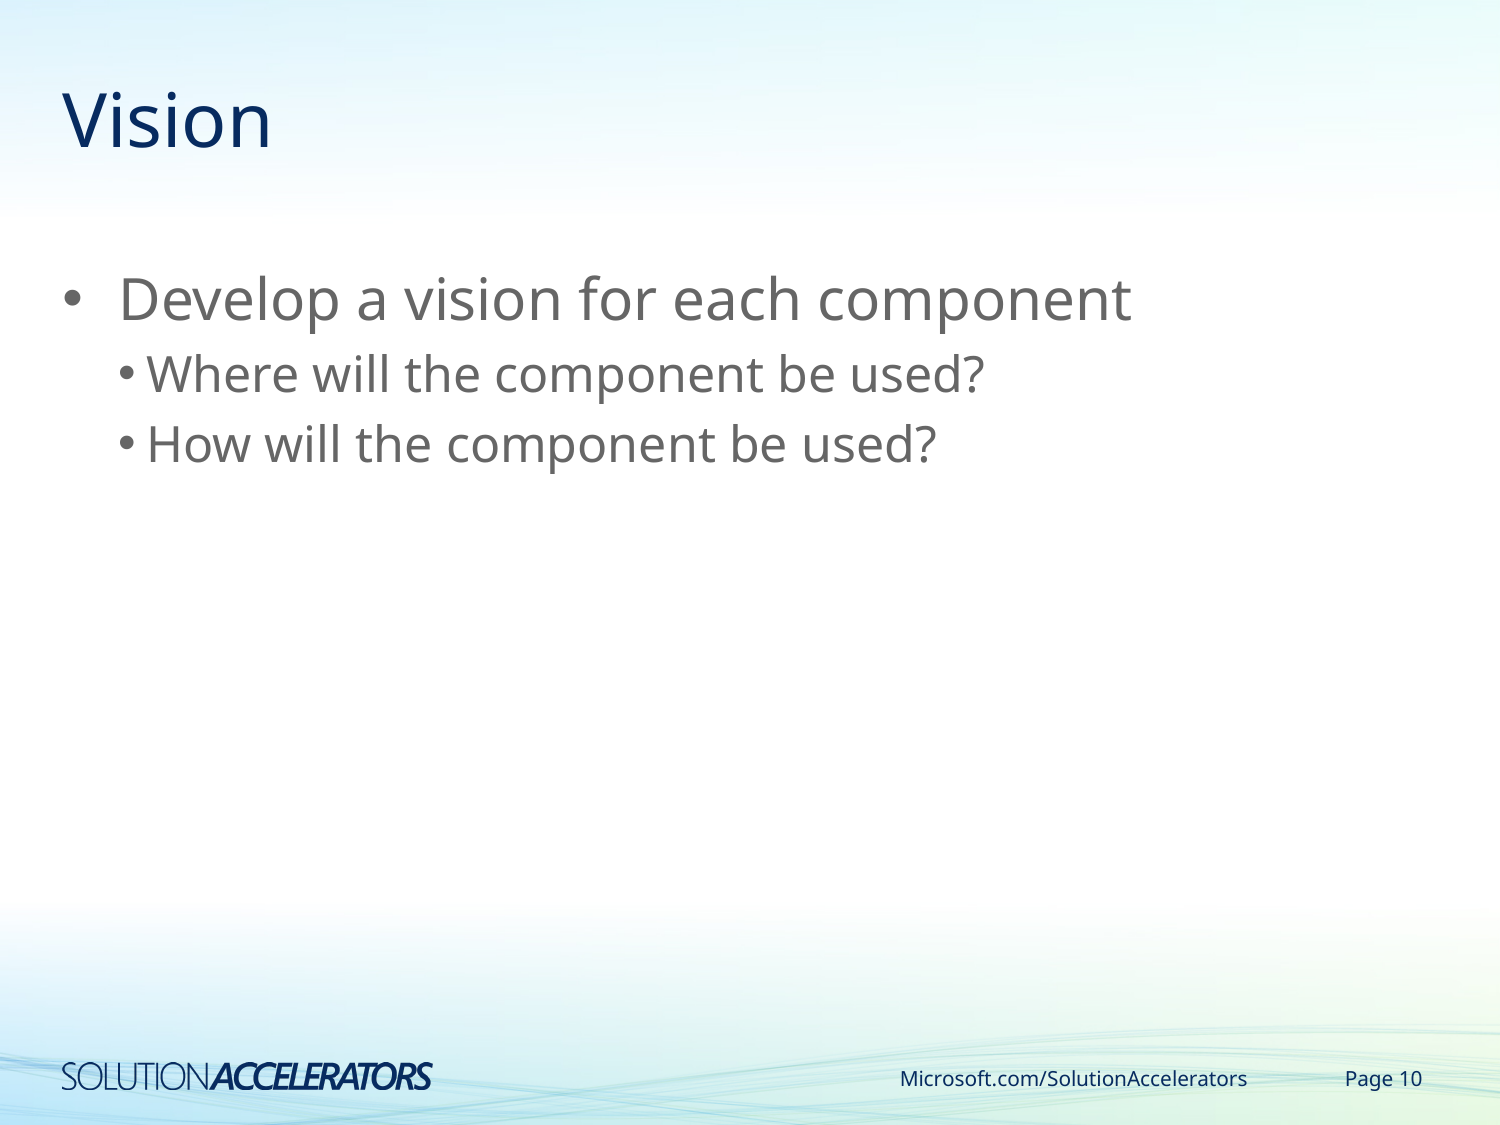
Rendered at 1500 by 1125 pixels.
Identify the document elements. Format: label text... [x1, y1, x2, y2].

footer Microsoft.com/SolutionAccelerators [787, 1050, 1263, 1110]
picture [0, 0, 1500, 1125]
list Develop a vision for each component Where will the component be used? How will the component be used? [62, 262, 1438, 675]
title Vision [62, 50, 1438, 163]
slide_number Page 10 [1287, 1050, 1438, 1110]
